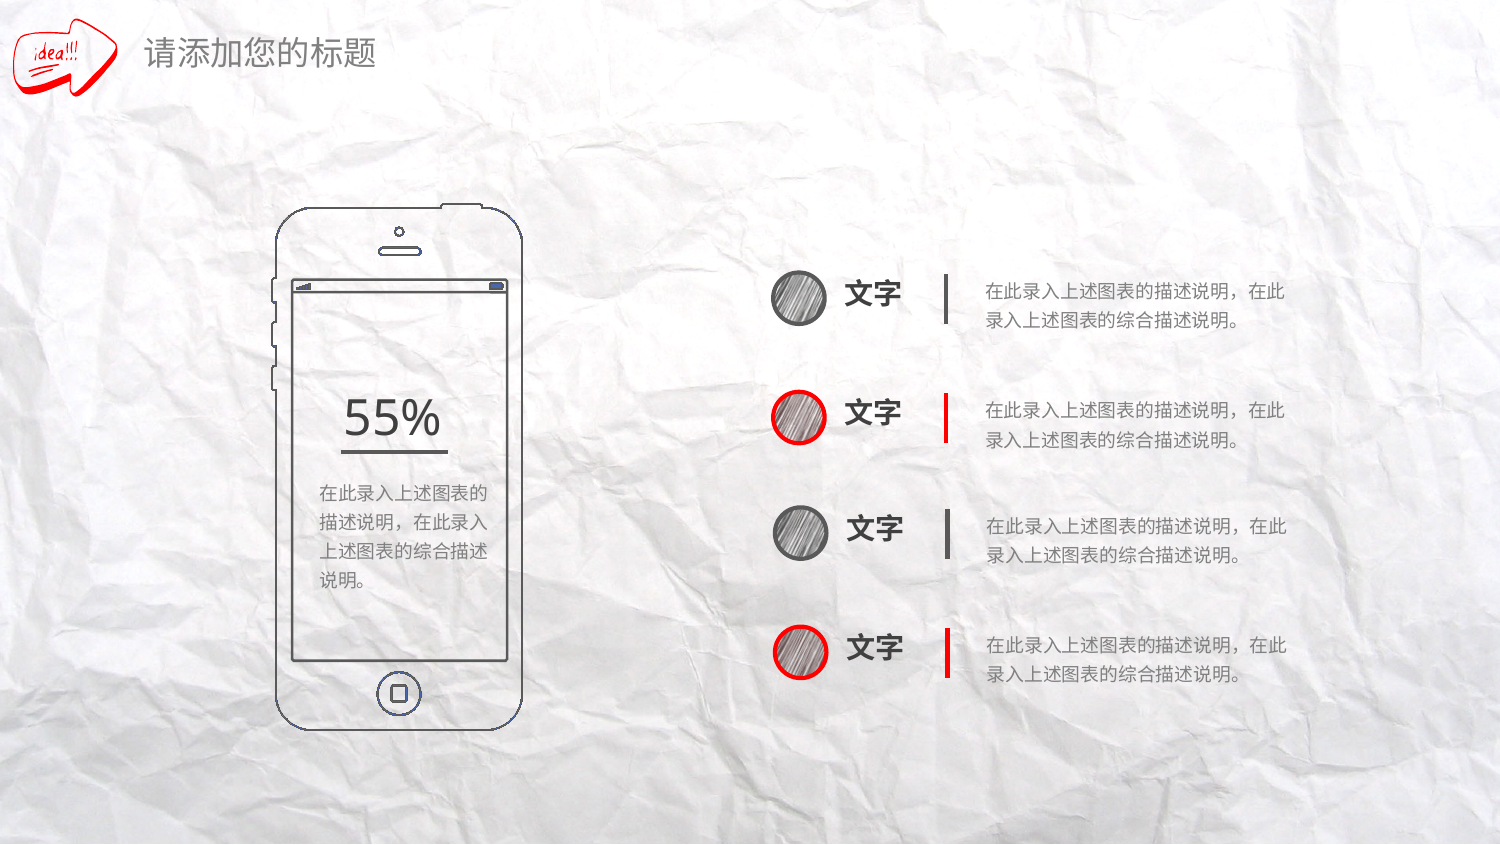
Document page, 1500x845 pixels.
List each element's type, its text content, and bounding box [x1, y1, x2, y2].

text_box 文字 [833, 389, 935, 436]
text_box 在此录入上述图表的描述说明，在此录入上述图表的综合描述说明。 [975, 502, 1312, 572]
text_box 文字 [833, 269, 935, 316]
text_box 在此录入上述图表的描述说明，在此录入上述图表的综合描述说明。 [973, 386, 1310, 457]
text_box [771, 389, 827, 446]
text_box 在此录入上述图表的描述说明，在此录入上述图表的综合描述说明。 [973, 267, 1310, 337]
picture [0, 0, 1500, 844]
text_box 文字 [835, 623, 937, 671]
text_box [271, 203, 524, 732]
text_box 文字 [835, 504, 937, 551]
text_box [772, 624, 829, 681]
text_box [771, 270, 827, 327]
text_box 在此录入上述图表的描述说明，在此录入上述图表的综合描述说明。 [975, 621, 1312, 692]
text_box [772, 505, 829, 561]
